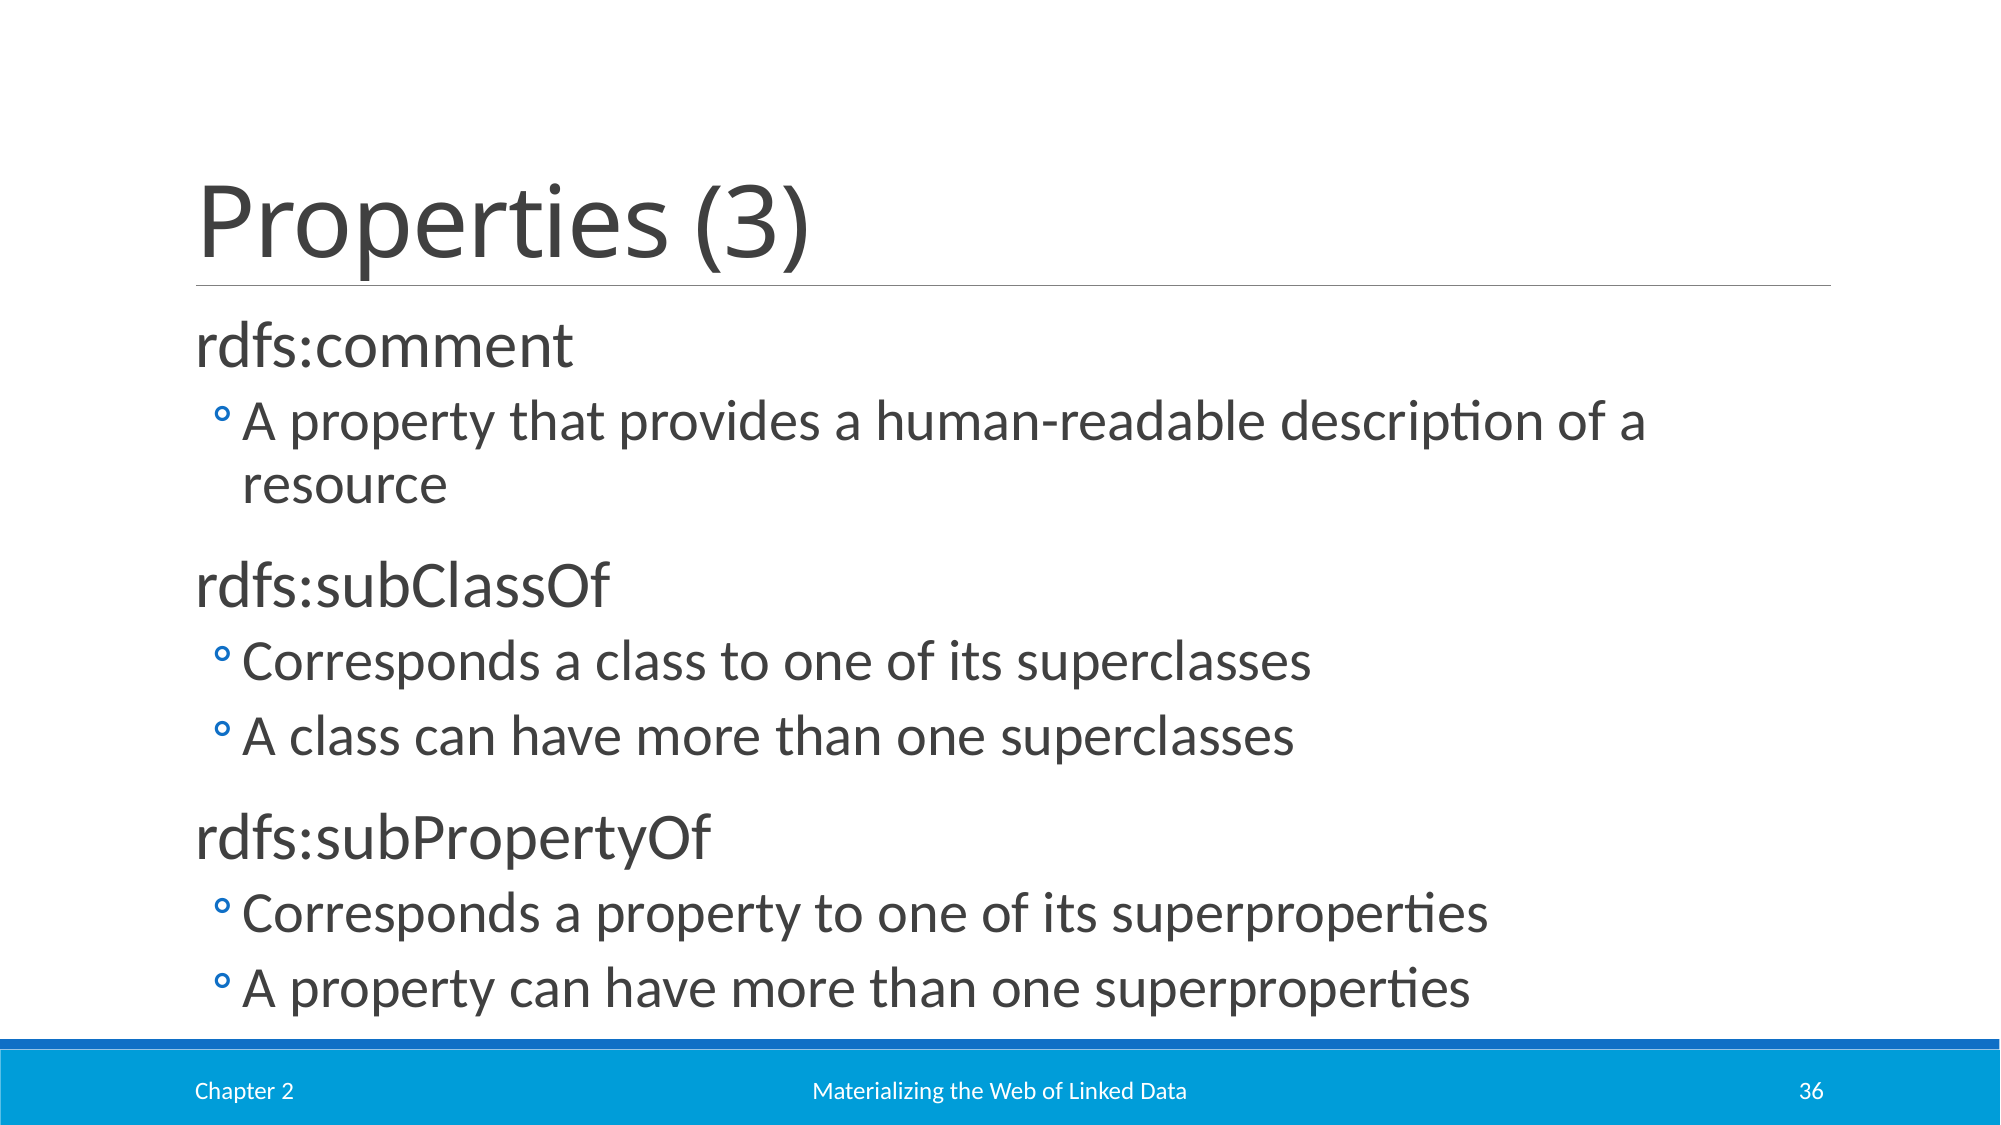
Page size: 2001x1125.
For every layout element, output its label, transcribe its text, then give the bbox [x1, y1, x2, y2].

footer Materializing the Web of Linked Data [604, 1059, 1396, 1120]
slide_number 36 [1624, 1059, 1840, 1120]
list rdfs:comment A property that provides a human-readable description of a resource rdfs:subClassOf Corresponds a class to one of its superclasses A class can have more than one superclasses rdfs:subPropertyOf Corresponds a property to one of its superproperties A property can have more than one superproperties [180, 302, 1830, 963]
title Properties (3) [180, 47, 1830, 285]
slide_number Chapter 2 [180, 1059, 586, 1120]
